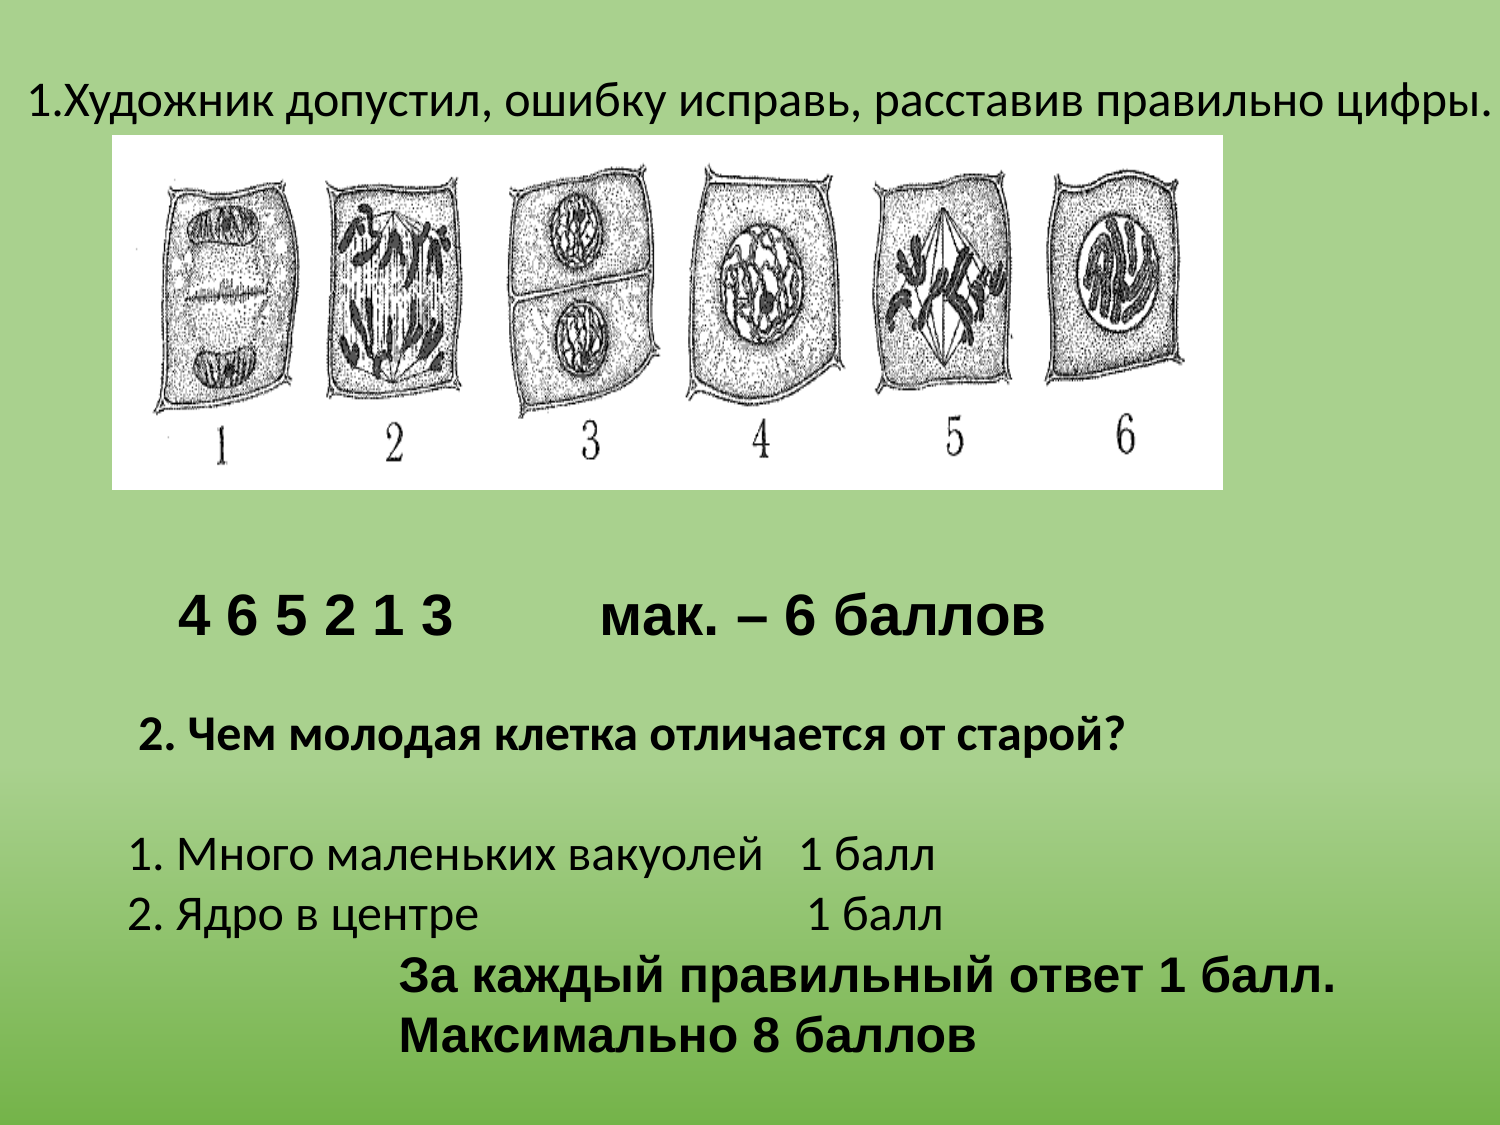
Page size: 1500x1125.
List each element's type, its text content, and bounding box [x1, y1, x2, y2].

text_box За каждый правильный ответ 1 балл. Максимально 8 баллов [383, 934, 1500, 1070]
text_box 4 6 5 2 1 3 мак. – 6 баллов [163, 570, 1227, 655]
text_box 1.Художник допустил, ошибку исправь, расставив правильно цифры. [0, 50, 1500, 135]
picture [112, 135, 1223, 490]
text_box 2. Чем молодая клетка отличается от старой? 1. Много маленьких вакуолей 1 балл 2. Ядро в центре 1 балл [112, 692, 1330, 948]
